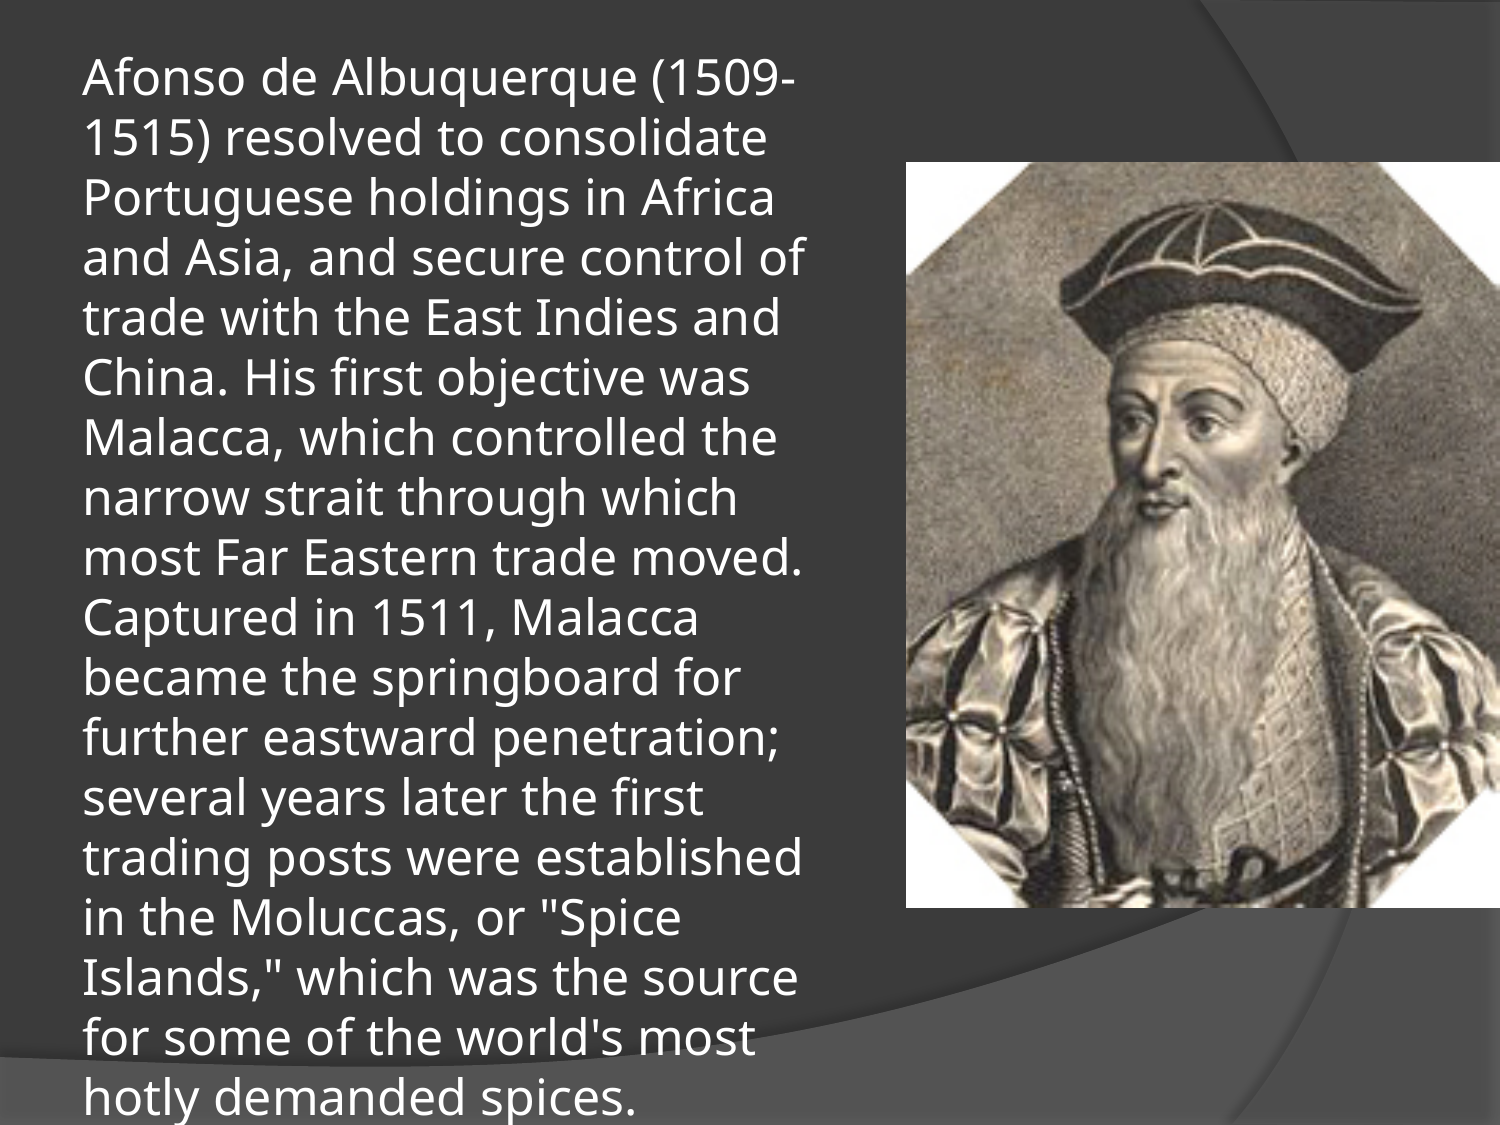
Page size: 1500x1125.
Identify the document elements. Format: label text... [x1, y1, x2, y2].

title Afonso de Albuquerque (1509-1515) resolved to consolidate Portuguese holdings in Africa and Asia, and secure control of trade with the East Indies and China. His first objective was Malacca, which controlled the narrow strait through which most Far Eastern trade moved. Captured in 1511, Malacca became the springboard for further eastward penetration; several years later the first trading posts were established in the Moluccas, or "Spice Islands," which was the source for some of the world's most hotly demanded spices. [75, 45, 825, 1125]
picture [905, 162, 1500, 909]
